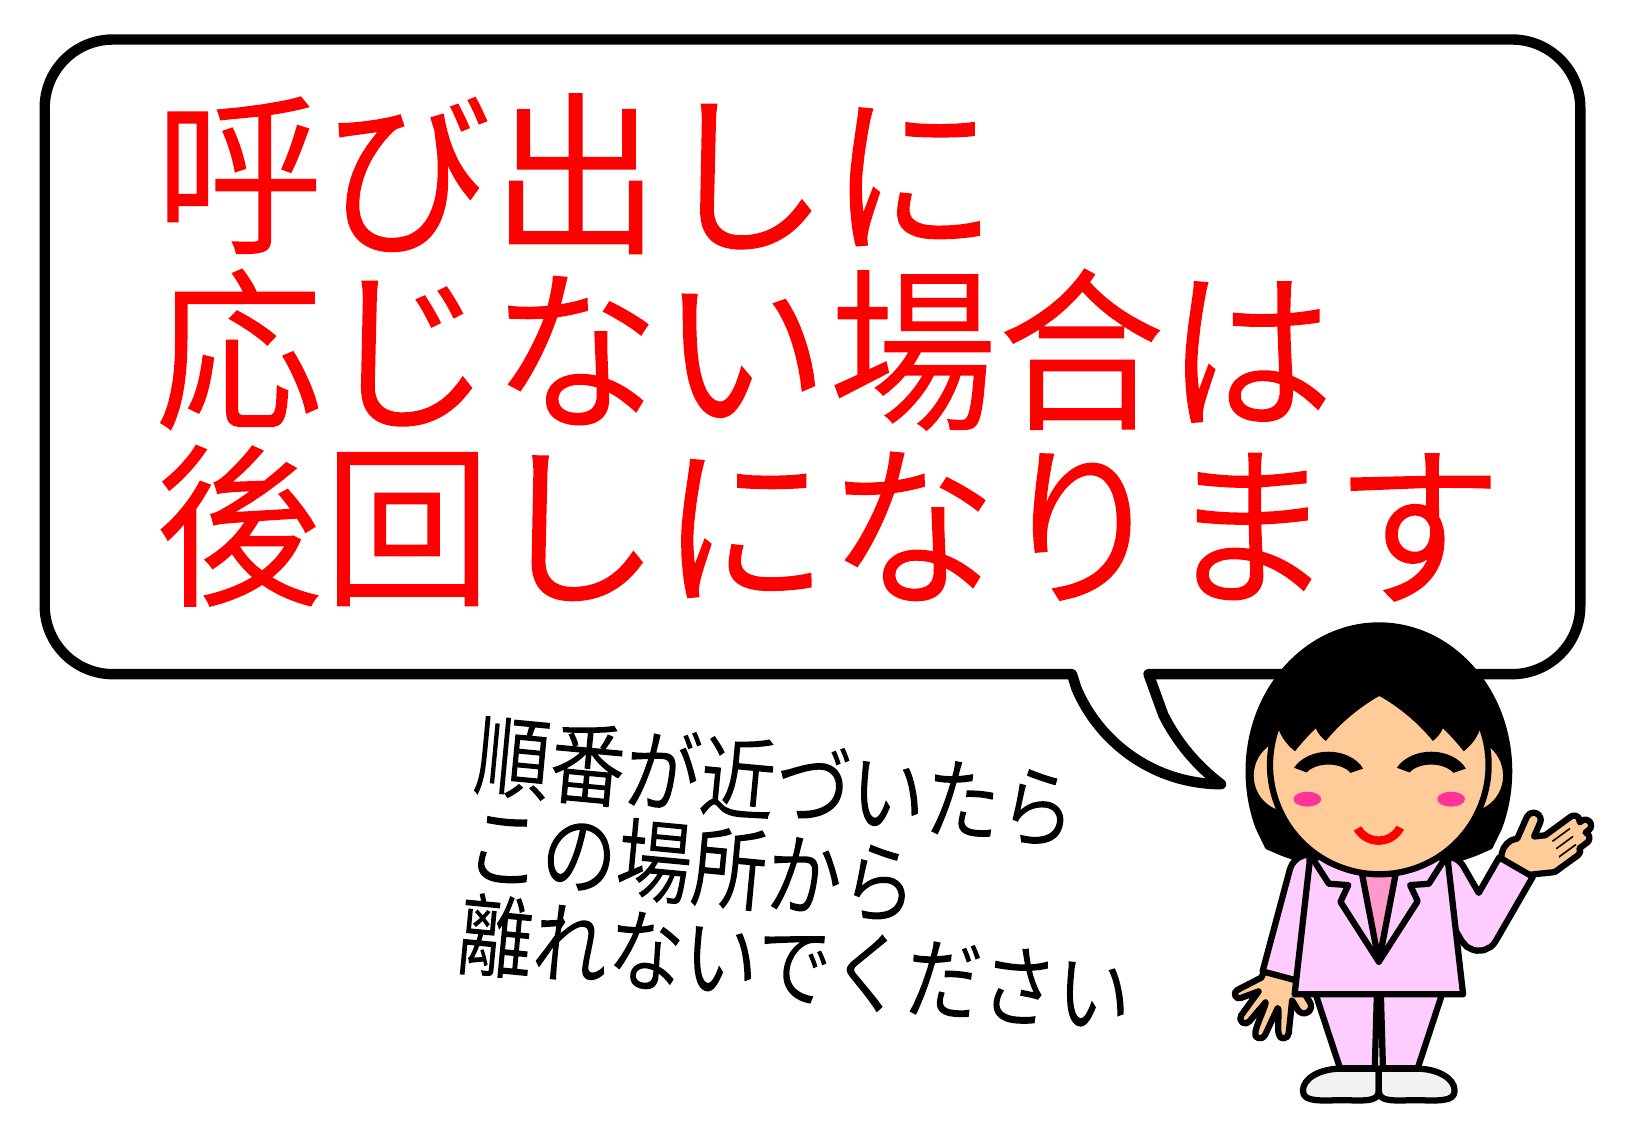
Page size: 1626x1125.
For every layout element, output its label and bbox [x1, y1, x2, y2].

text_box [1235, 625, 1584, 1101]
text_box [42, 37, 1583, 787]
